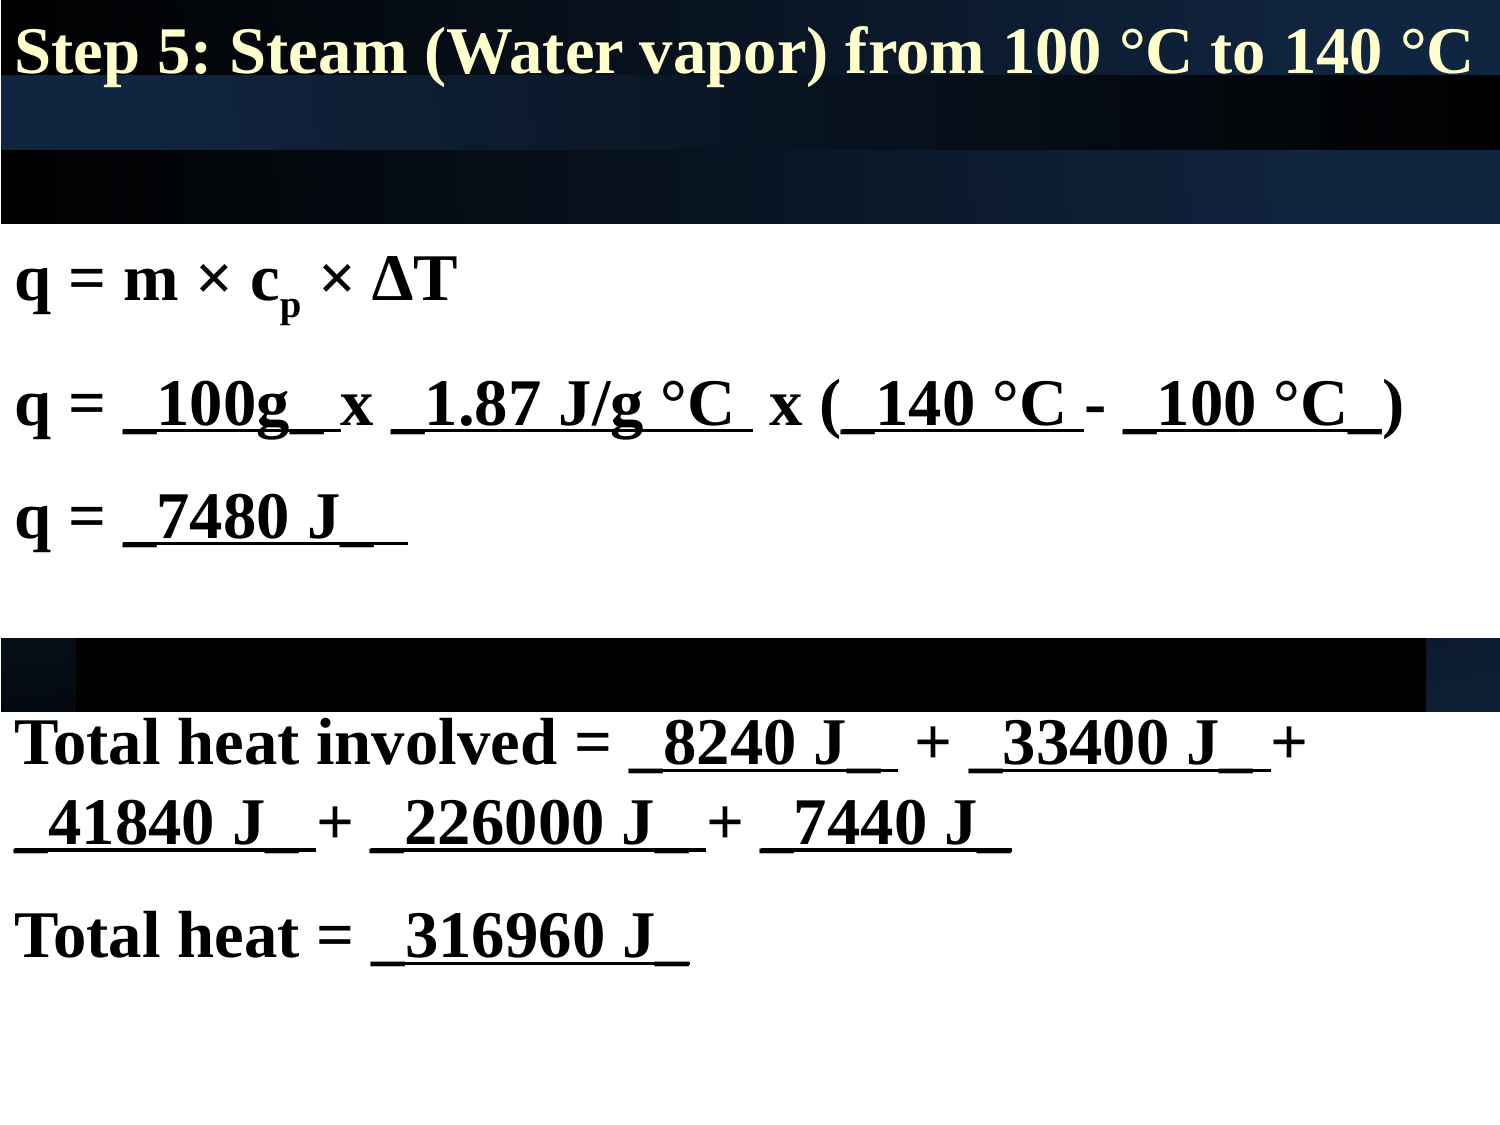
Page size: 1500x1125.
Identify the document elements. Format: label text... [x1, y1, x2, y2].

text_box Step 5: Steam (Water vapor) from 100 °C to 140 °C q = m × cp × ∆T q = _100g_ x _1.87 J/g °C x (_140 °C - _100 °C_) q = _7480 J_ Total heat involved = _8240 J_ + _33400 J_ + _41840 J_ + _226000 J_ + _7440 J_ Total heat = _316960 J_ [0, 0, 1500, 1125]
